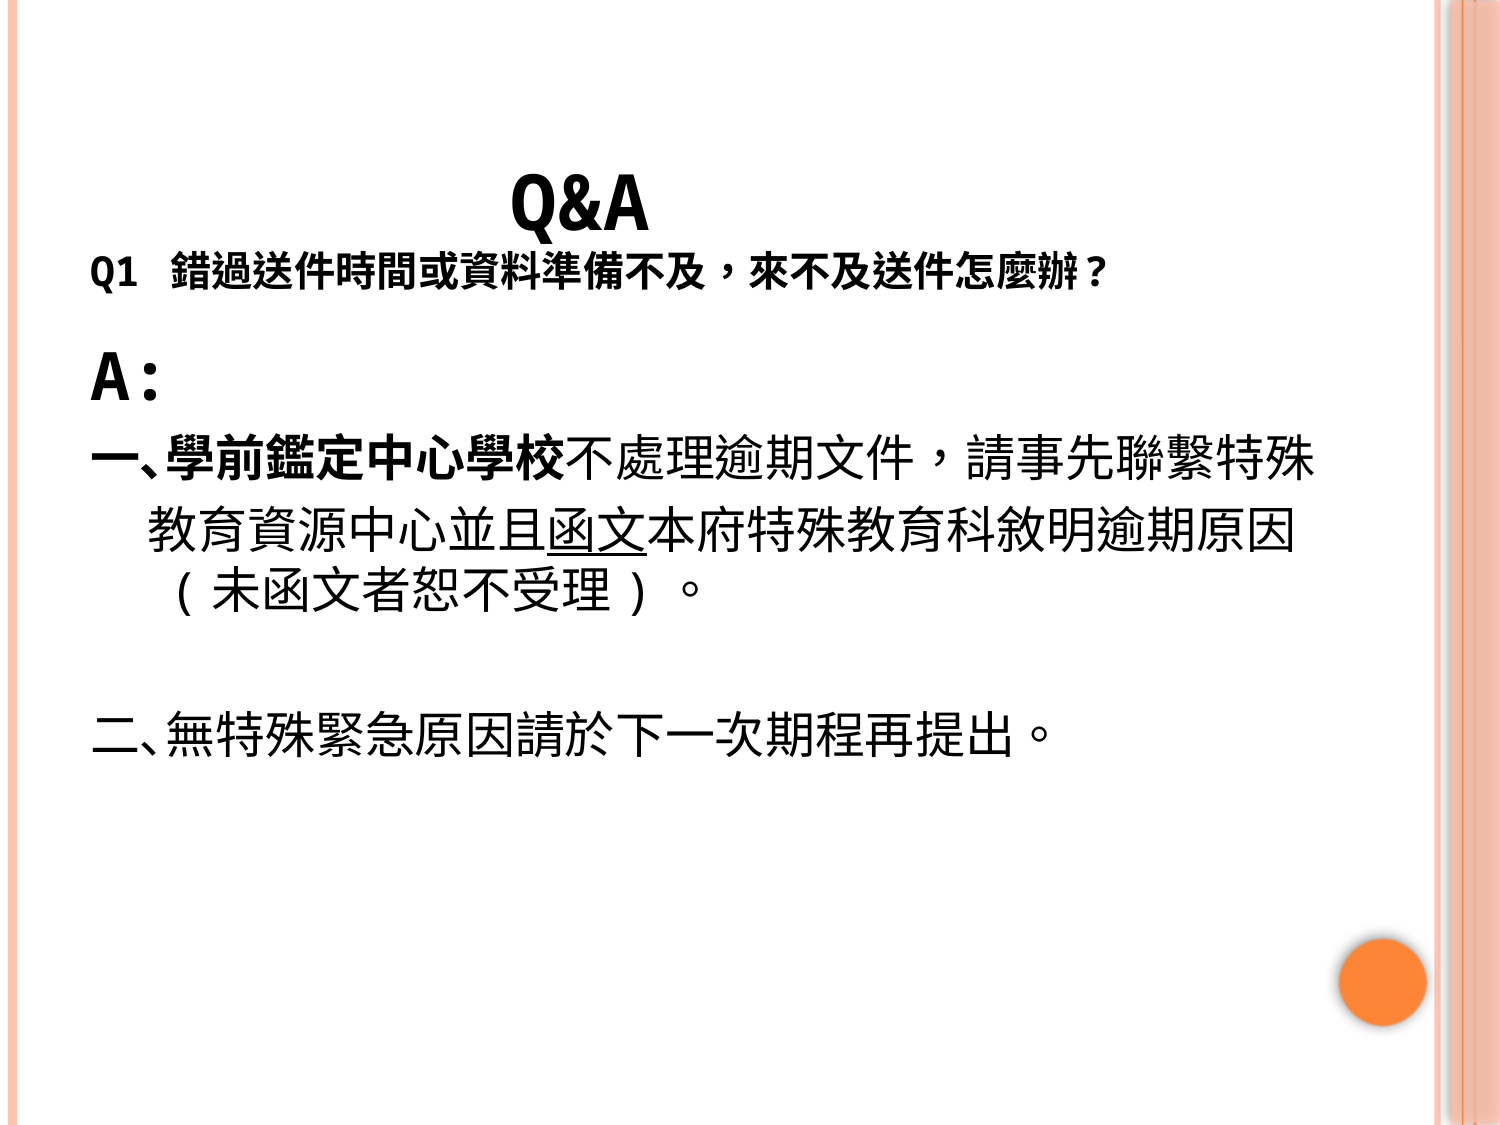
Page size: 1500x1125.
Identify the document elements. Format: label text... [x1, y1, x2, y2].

title Q&A Q1 錯過送件時間或資料準備不及，來不及送件怎麼辦? [75, 45, 1388, 303]
list A: 一､學前鑑定中心學校不處理逾期文件，請事先聯繫特殊 教育資源中心並且函文本府特殊教育科敘明逾期原因 (未函文者恕不受理)。 二､無特殊緊急原因請於下一次期程再提出。 [75, 326, 1365, 1062]
